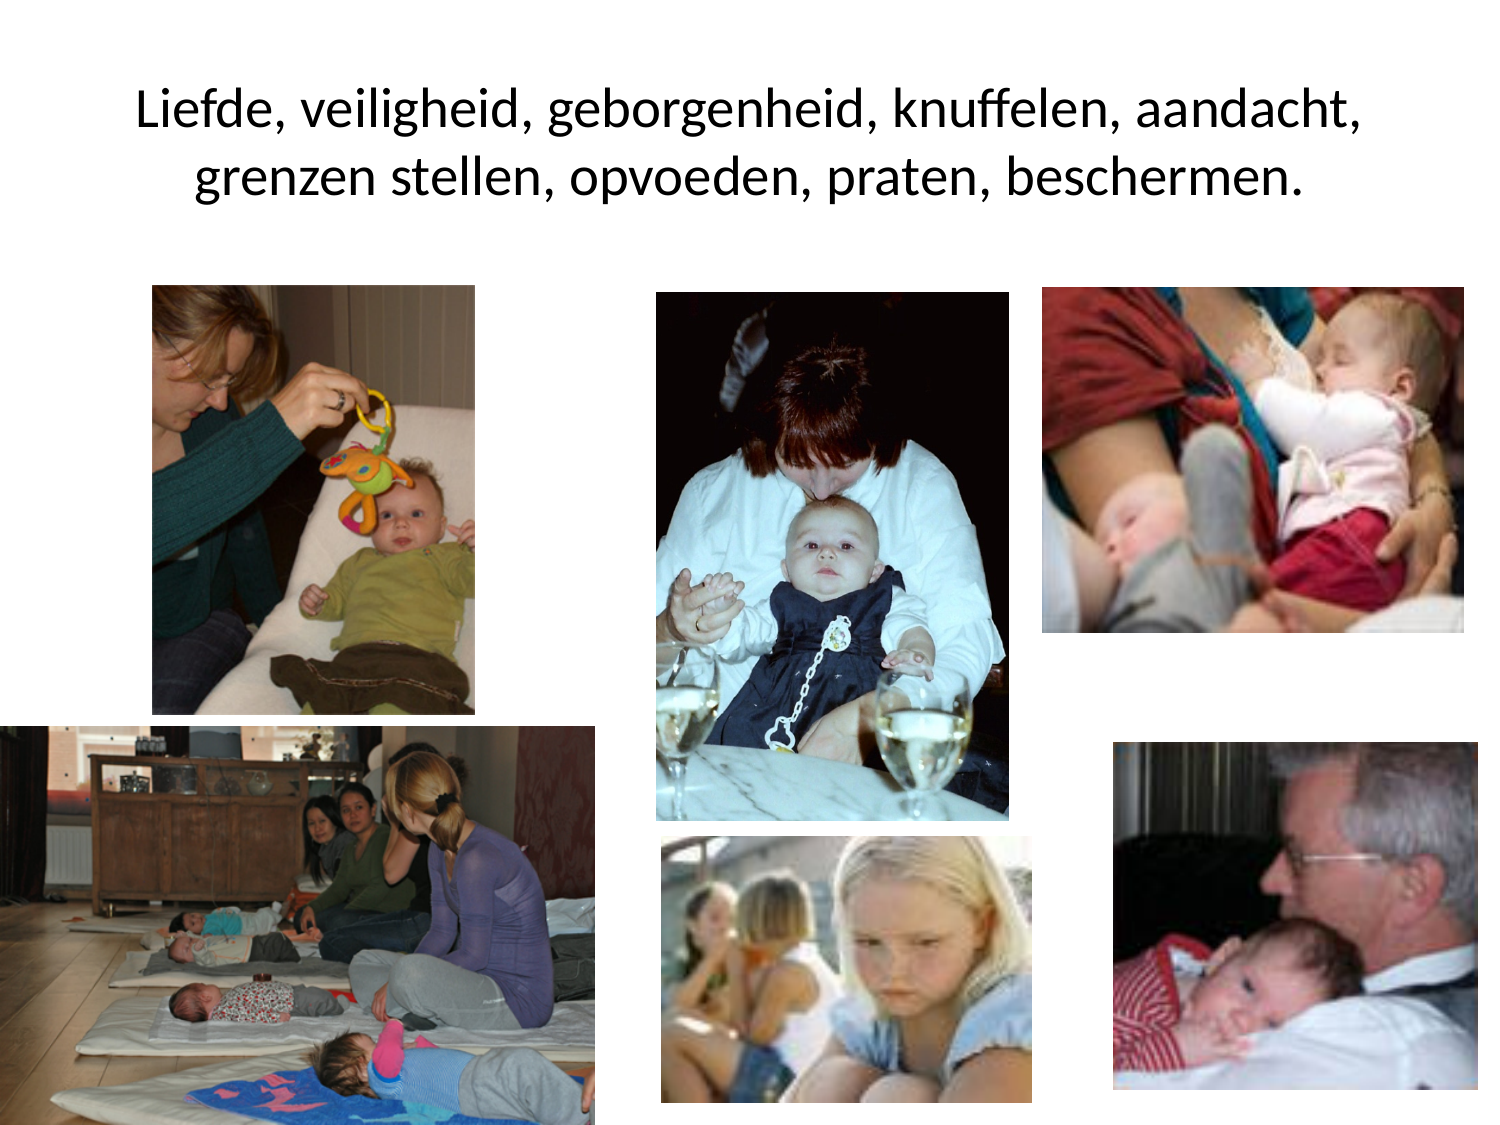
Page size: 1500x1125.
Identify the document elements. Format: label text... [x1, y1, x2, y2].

picture [661, 836, 1032, 1103]
picture [152, 284, 476, 716]
picture [1113, 741, 1478, 1090]
picture [0, 726, 595, 1125]
picture [1042, 287, 1464, 633]
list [655, 292, 1009, 821]
title Liefde, veiligheid, geborgenheid, knuffelen, aandacht, grenzen stellen, opvoeden, praten, beschermen. [75, 45, 1425, 233]
